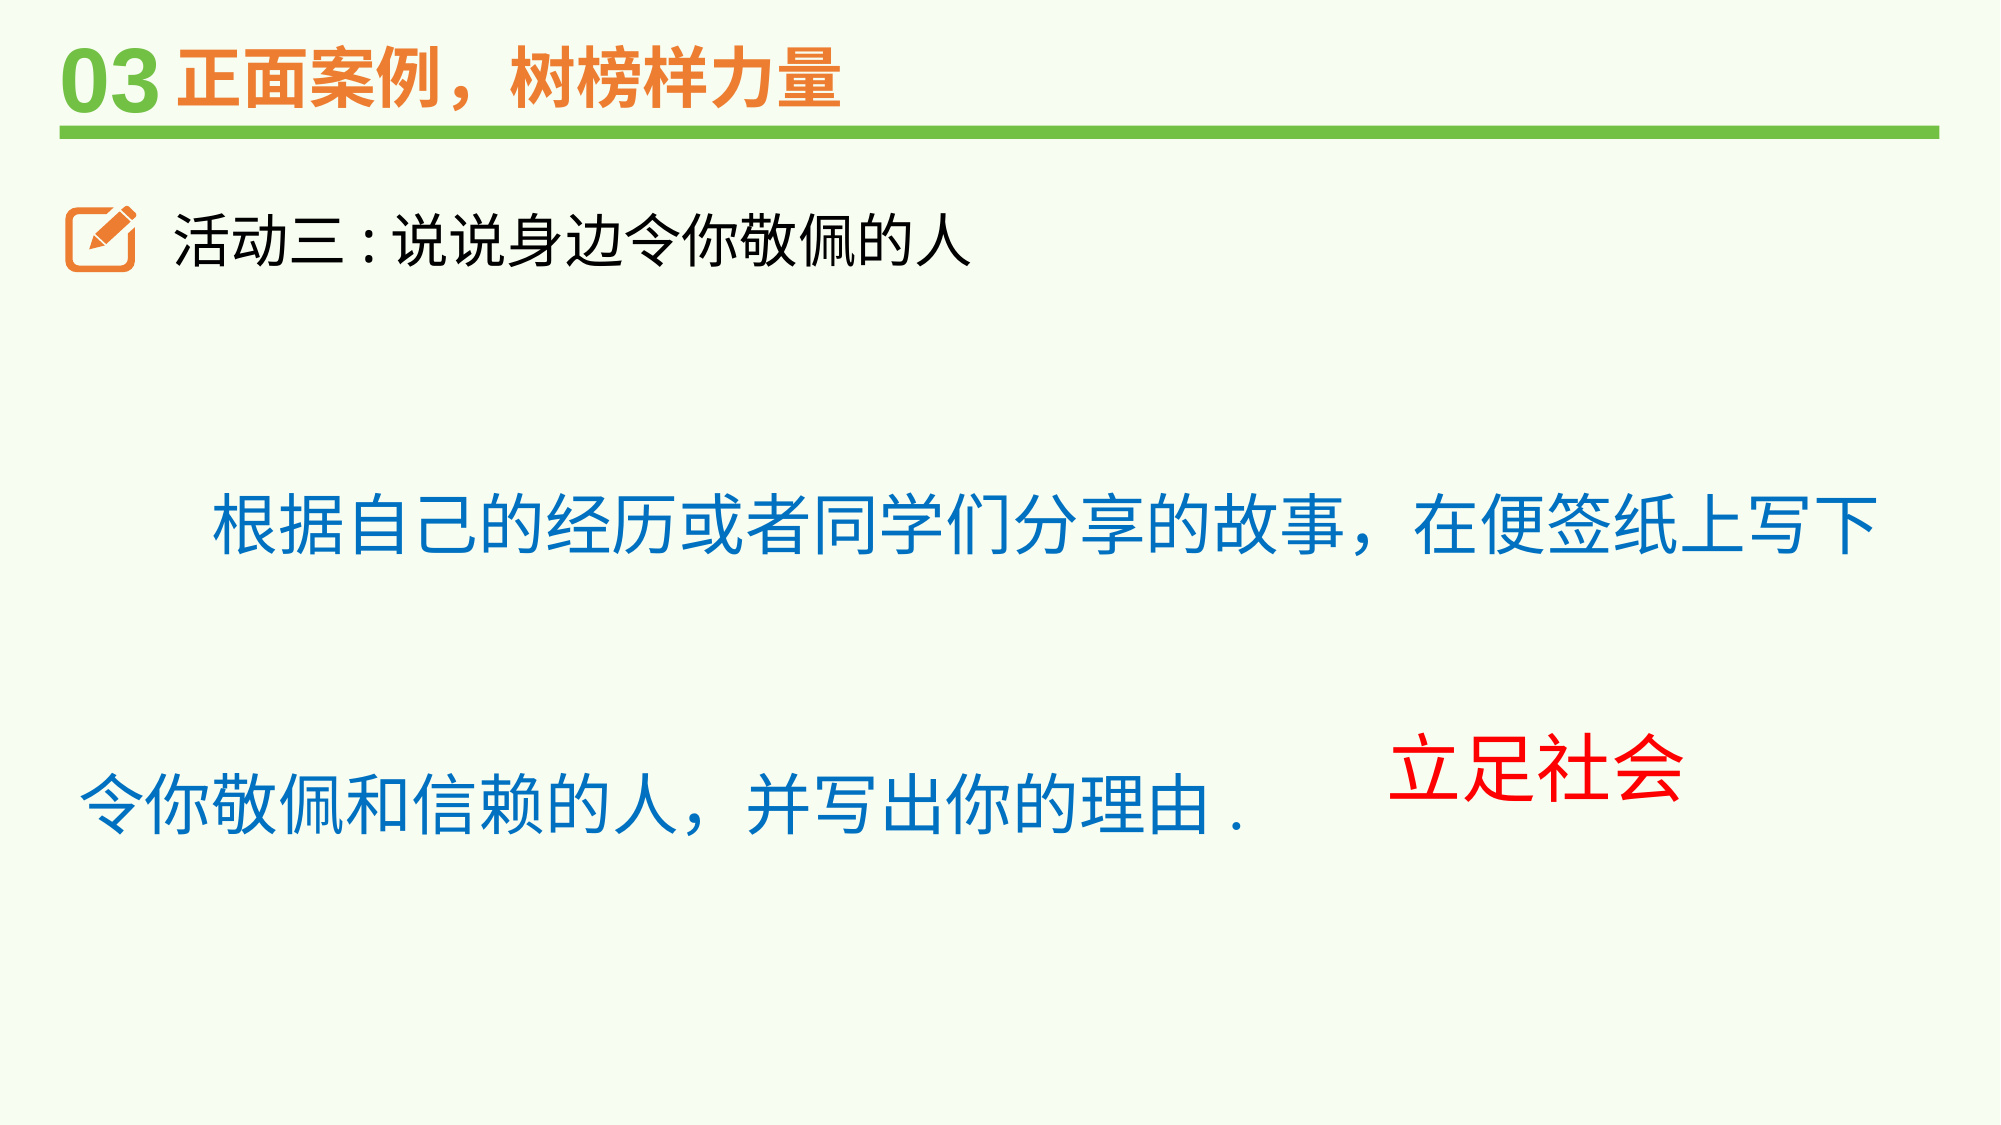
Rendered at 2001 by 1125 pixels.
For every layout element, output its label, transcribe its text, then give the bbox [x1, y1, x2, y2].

text_box 03 [59, 24, 161, 128]
text_box 正面案例，树榜样力量 [161, 28, 878, 123]
text_box 活动三:说说身边令你敬佩的人 [157, 197, 996, 275]
text_box [89, 205, 137, 250]
text_box [65, 207, 135, 273]
text_box 根据自己的经历或者同学们分享的故事，在便签纸上写下令你敬佩和信赖的人，并写出你的理由. [63, 275, 1938, 851]
text_box [59, 125, 1940, 140]
